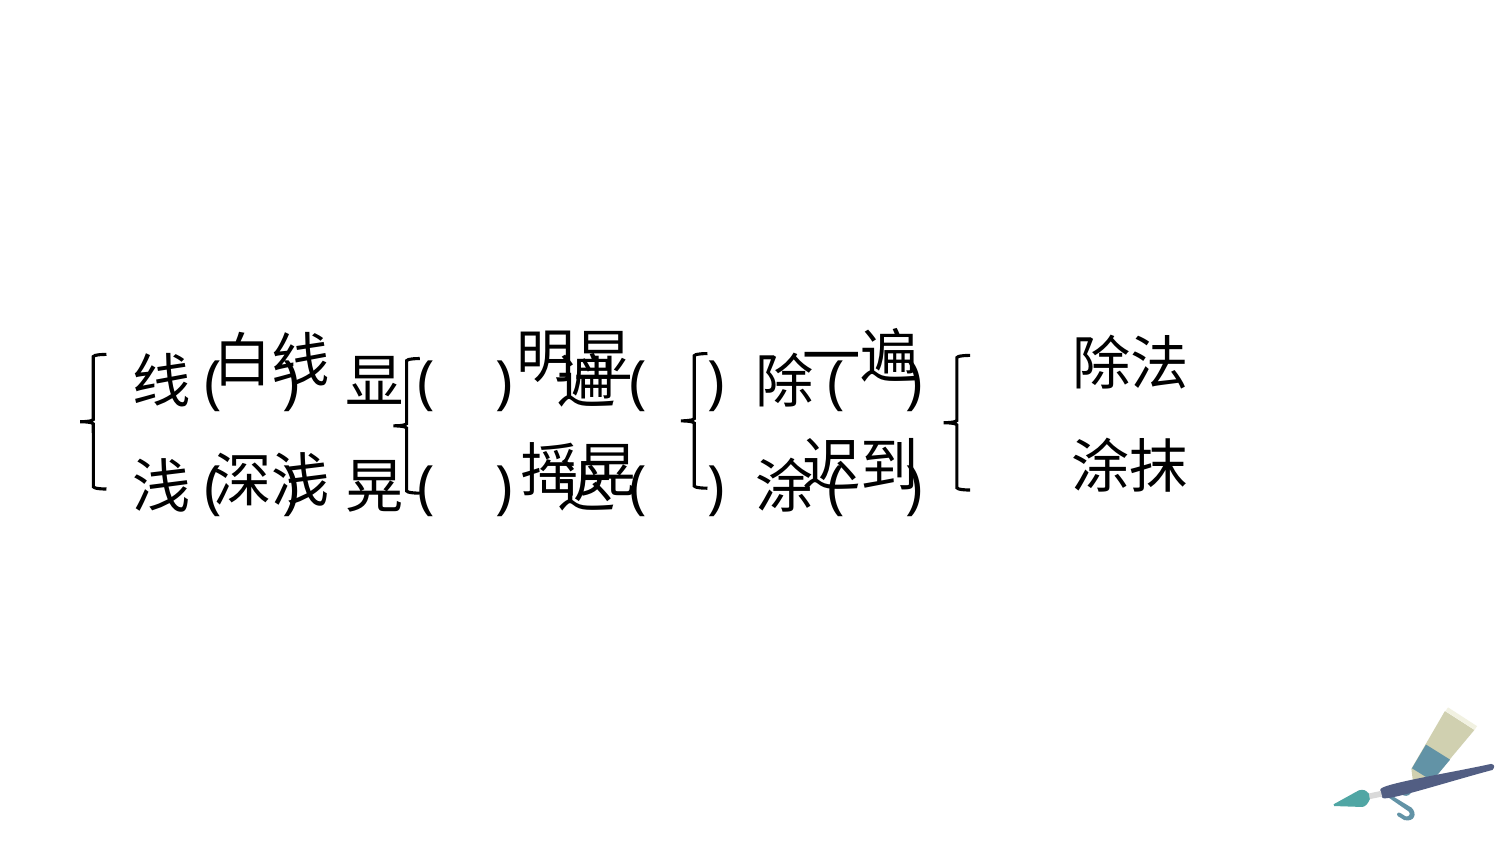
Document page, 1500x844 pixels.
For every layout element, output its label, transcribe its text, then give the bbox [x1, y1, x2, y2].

text_box 除法 [1057, 318, 1204, 404]
text_box 白线 [198, 315, 345, 401]
text_box 摇晃 [505, 426, 653, 511]
text_box 一遍 [787, 312, 934, 397]
text_box 涂抹 [1057, 421, 1204, 507]
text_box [1358, 708, 1481, 844]
text_box [680, 353, 708, 489]
text_box [943, 354, 971, 491]
text_box 迟到 [787, 421, 964, 506]
text_box [80, 353, 107, 490]
text_box 线( ) 显( ) 遍( ) 除( ) 浅( ) 晃( ) 迟( ) 涂( ) [117, 302, 1500, 527]
text_box 深浅 [198, 435, 345, 521]
text_box [393, 357, 420, 494]
text_box 明显 [501, 312, 648, 397]
